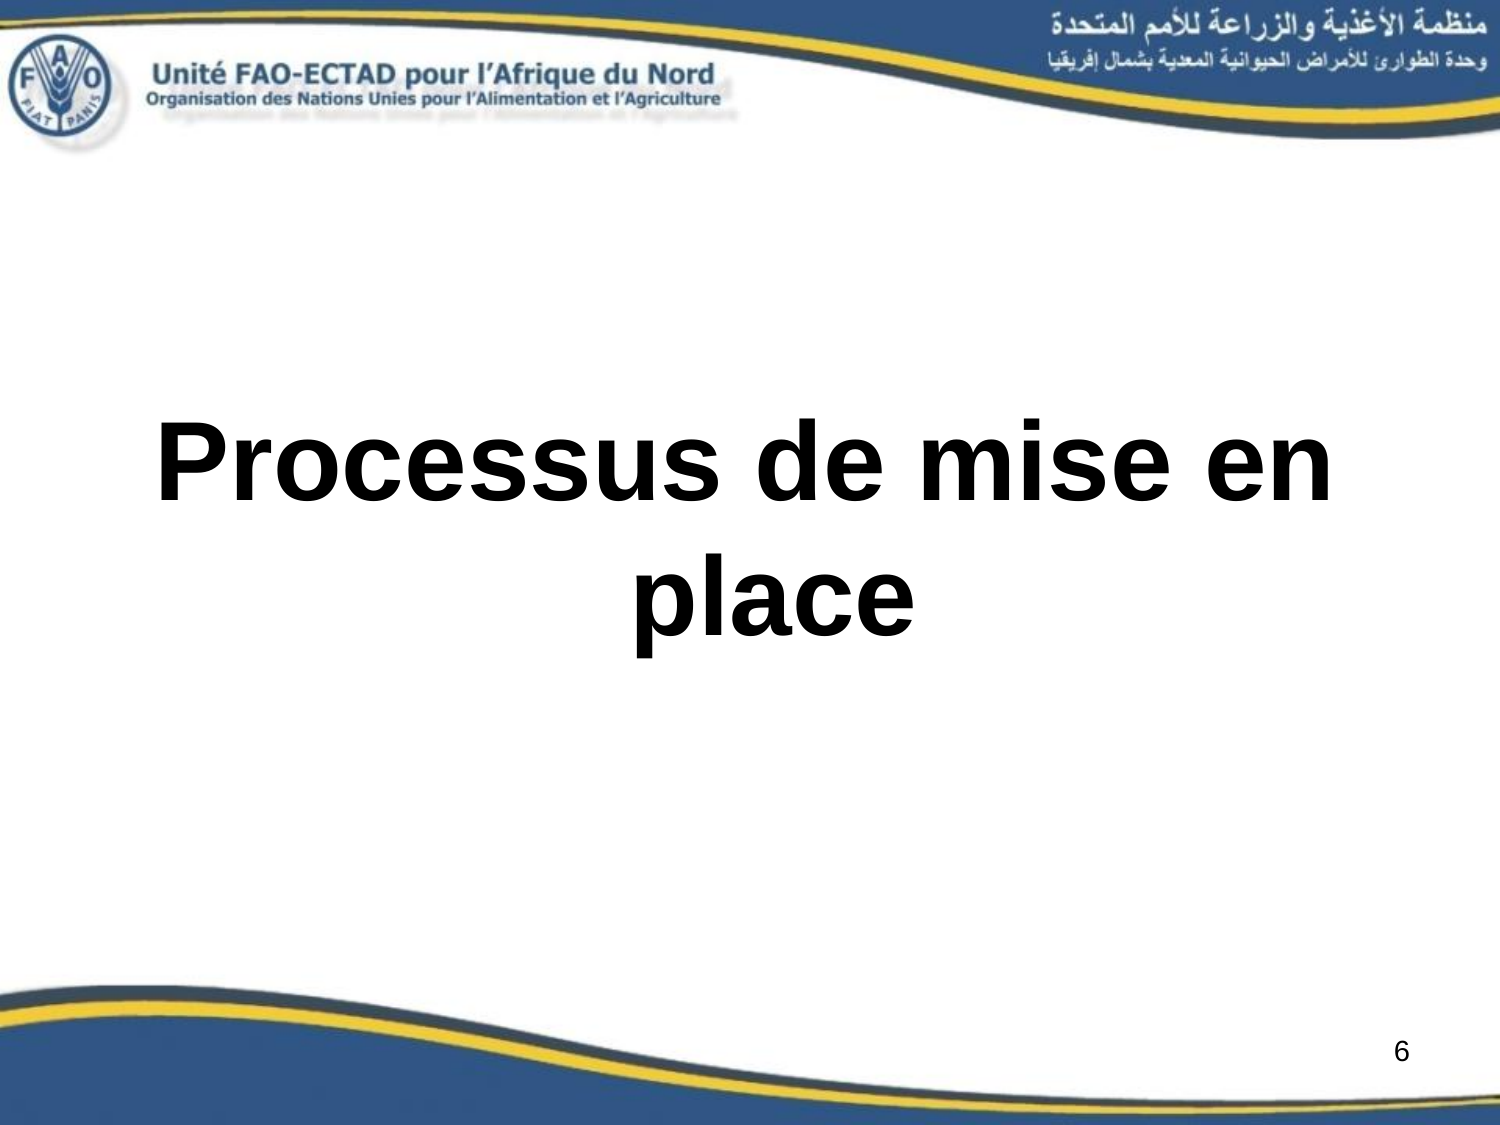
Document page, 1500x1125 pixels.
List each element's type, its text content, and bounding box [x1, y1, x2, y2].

picture [0, 0, 1500, 1125]
slide_number 6 [1074, 1024, 1426, 1103]
list Processus de mise en place [70, 222, 1421, 880]
